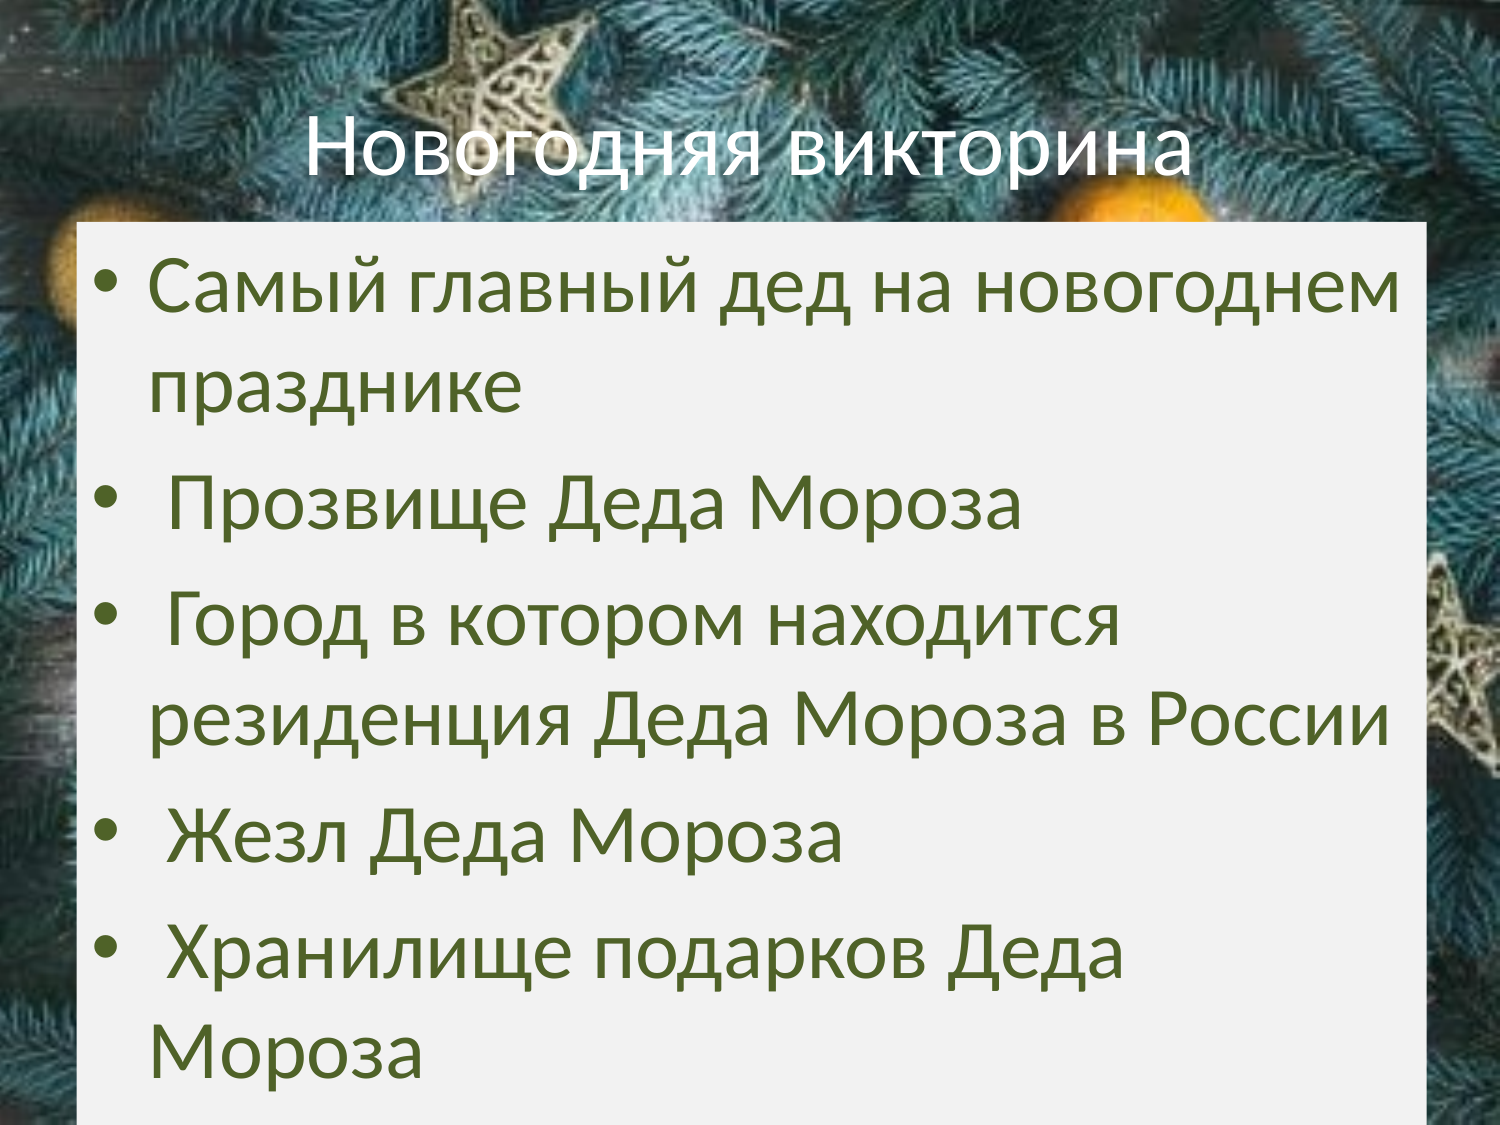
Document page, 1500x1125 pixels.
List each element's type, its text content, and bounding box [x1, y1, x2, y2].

title Новогодняя викторина [75, 45, 1425, 233]
list Самый главный дед на новогоднем празднике Прозвище Деда Мороза Город в котором находится резиденция Деда Мороза в России Жезл Деда Мороза Хранилище подарков Деда Мороза [76, 221, 1427, 1125]
picture [0, 0, 1500, 1125]
